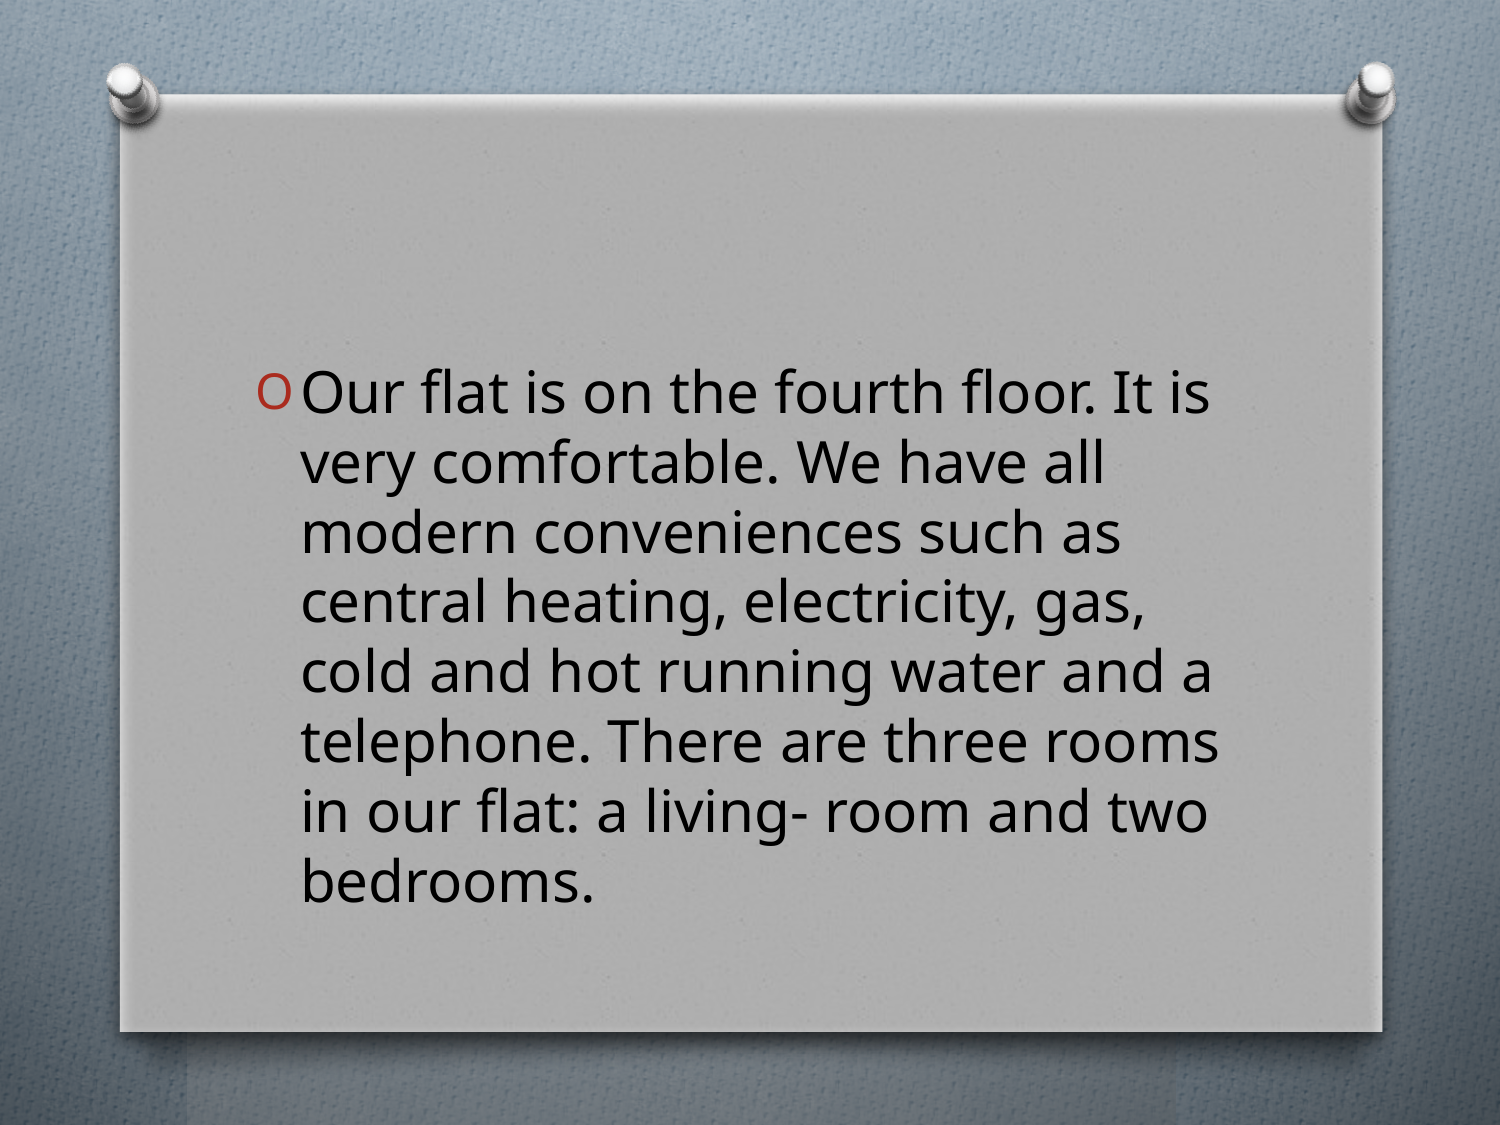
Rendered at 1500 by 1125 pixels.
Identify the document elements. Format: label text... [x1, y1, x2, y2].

picture [1317, 35, 1439, 156]
list Our flat is on the fourth floor. It is very comfortable. We have all modern conveniences such as central heating, electricity, gas, cold and hot running water and a telephone. There are three rooms in our flat: a living- room and two bedrooms. [240, 347, 1257, 939]
picture [75, 29, 198, 153]
